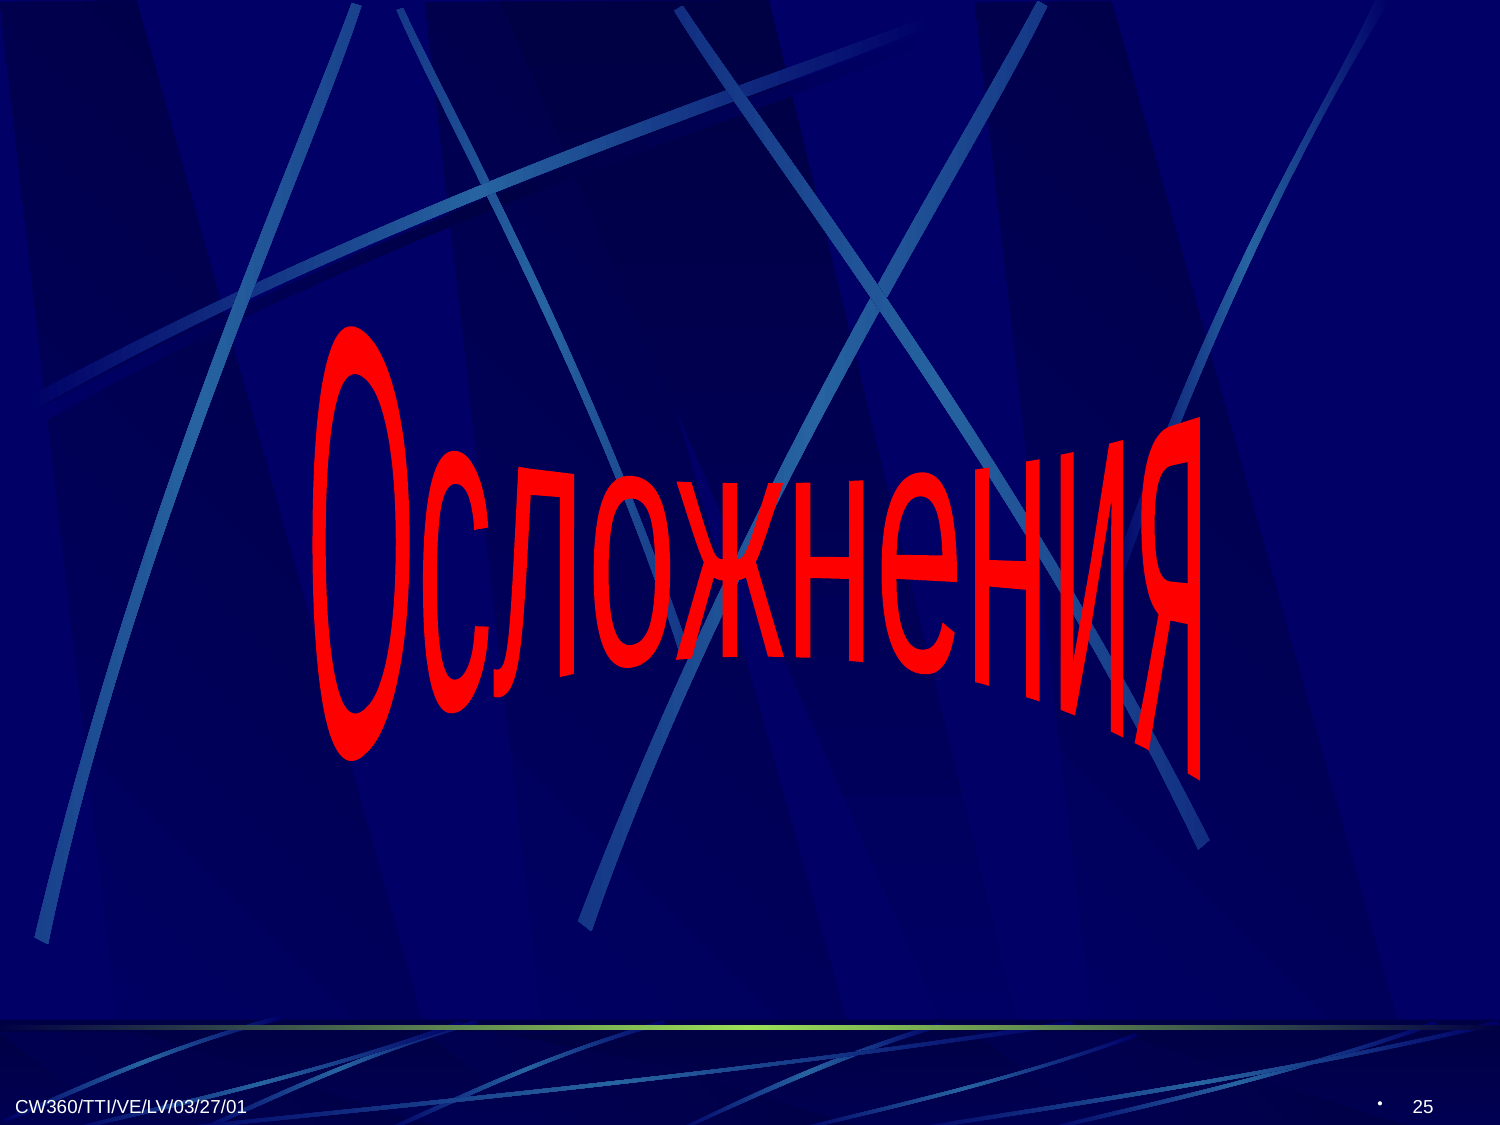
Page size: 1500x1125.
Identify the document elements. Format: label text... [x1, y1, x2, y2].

footer CW360/TTI/VE/LV/03/27/01 [0, 1074, 401, 1125]
